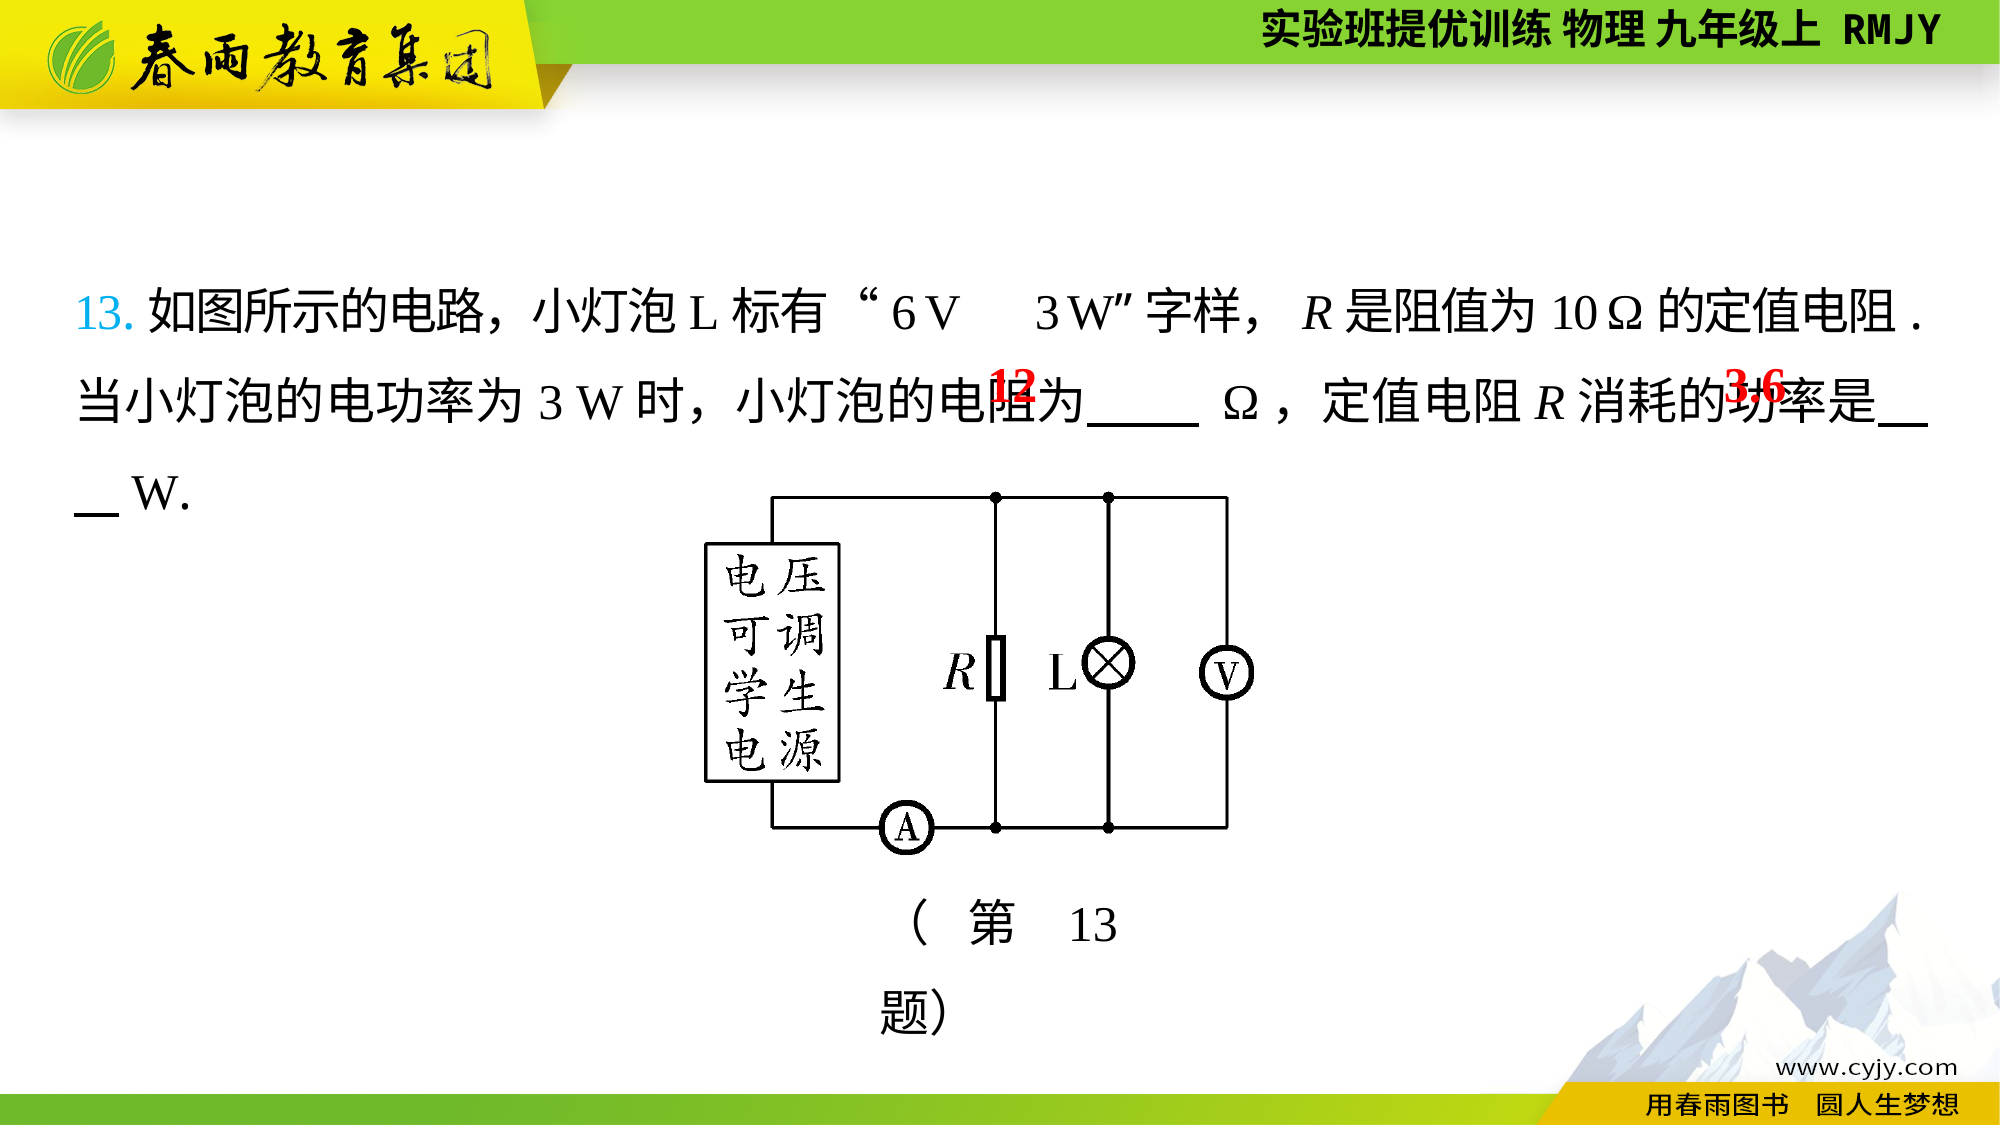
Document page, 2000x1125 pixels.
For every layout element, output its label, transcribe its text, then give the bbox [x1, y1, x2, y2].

text_box 12 [972, 344, 1053, 420]
text_box （第13题） [864, 862, 1145, 960]
picture [0, 0, 2000, 1125]
text_box 3.6 [1709, 344, 1802, 420]
list 13.如图所示的电路，小灯泡L标有“6 V 3 W”字样，R是阻值为10 Ω的定值电阻.当小灯泡的电功率为3 W时，小灯泡的电阻为 Ω，定值电阻R消耗的功率是 W. [59, 242, 1944, 439]
